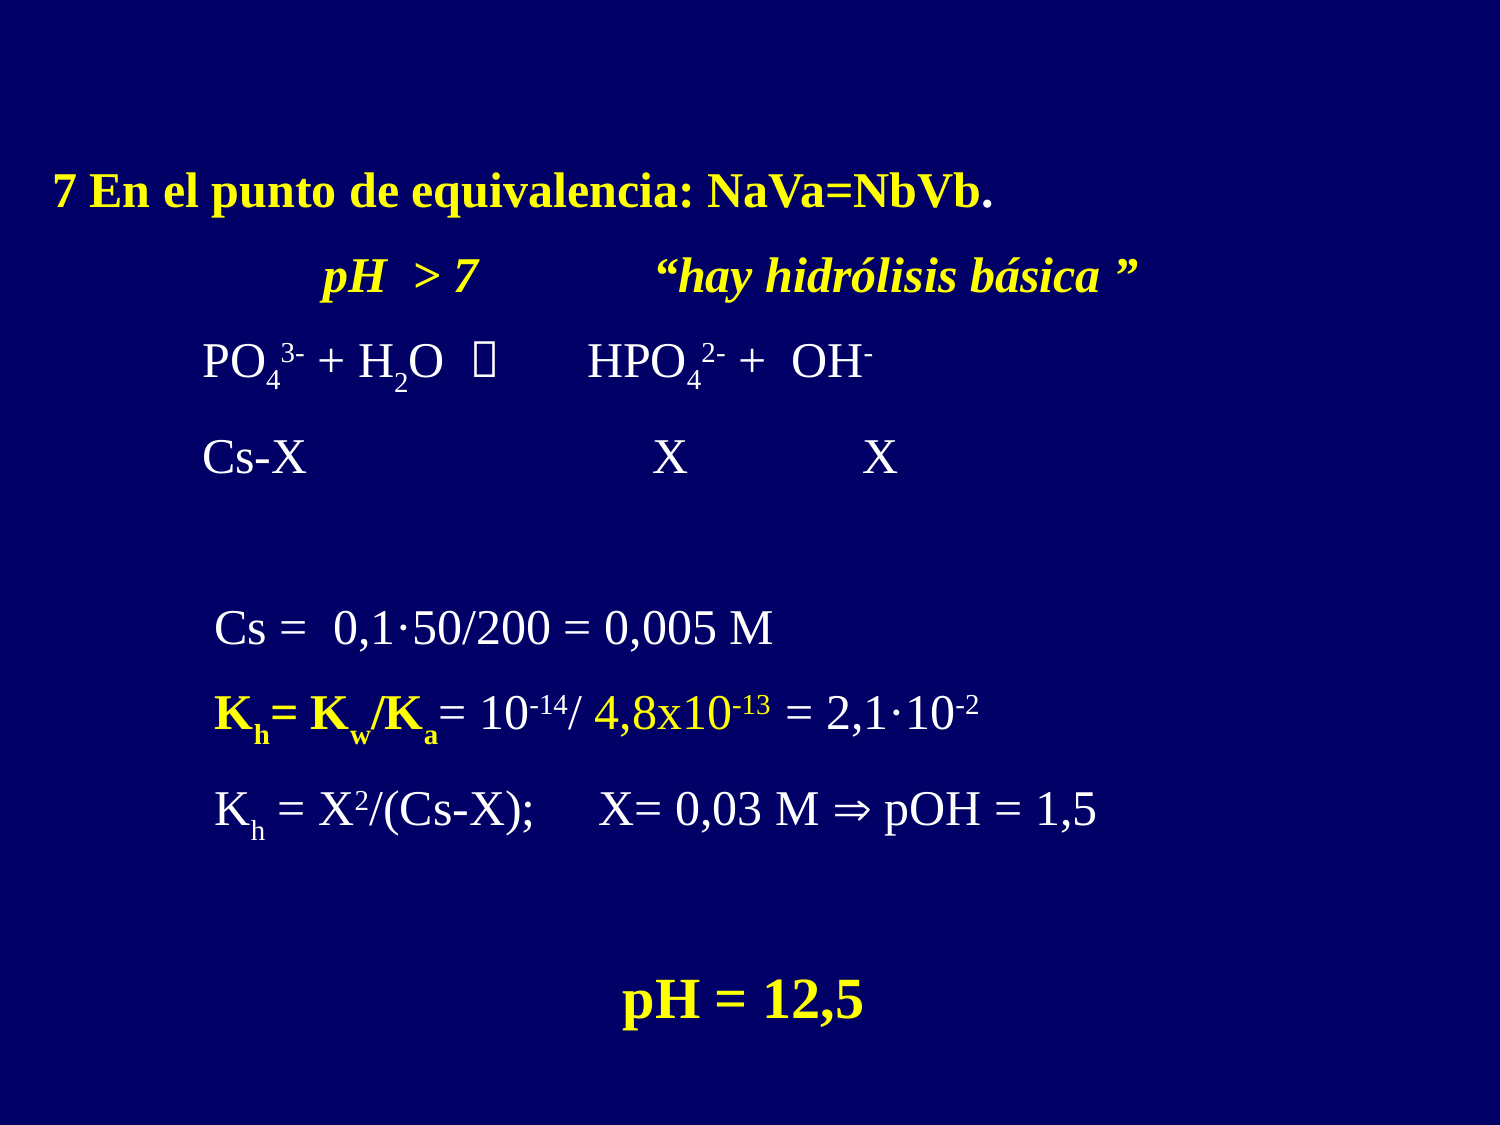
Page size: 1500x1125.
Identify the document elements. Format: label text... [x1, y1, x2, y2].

text_box Cs = 0,1·50/200 = 0,005 M Kh= Kw/Ka= 10-14/ 4,8x10-13 = 2,1·10-2 Kh = X2/(Cs-X); X= 0,03 M  pOH = 1,5 pH = 12,5 [50, 587, 1438, 1038]
text_box 7 En el punto de equivalencia: NaVa=NbVb. pH > 7 “hay hidrólisis básica ” PO43- + H2O  HPO42- + OH- Cs-X X X [37, 149, 1425, 491]
